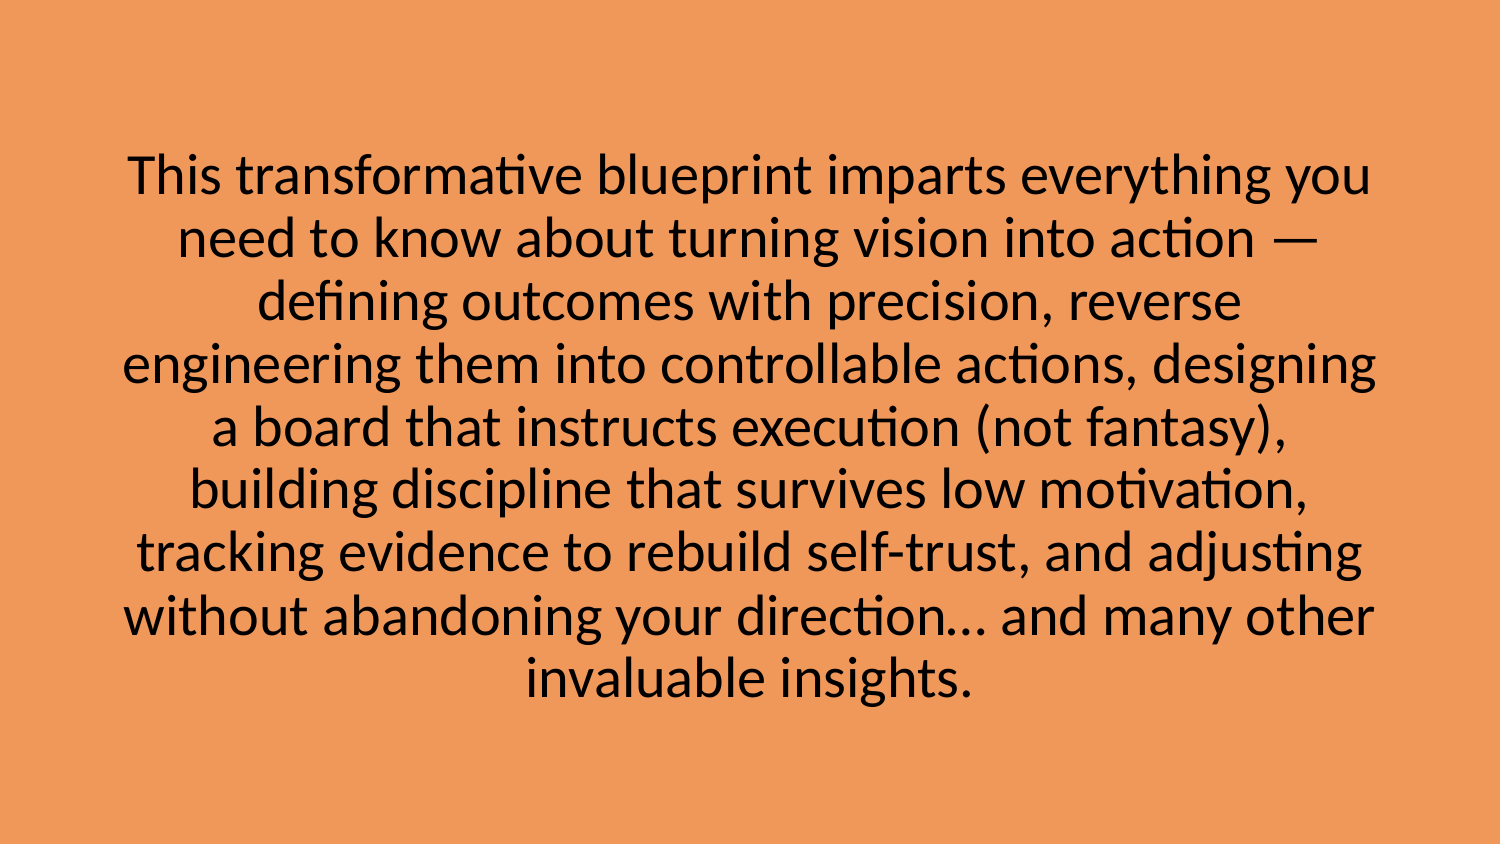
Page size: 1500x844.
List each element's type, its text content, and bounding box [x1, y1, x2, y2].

list This transformative blueprint imparts everything you need to know about turning vision into action — defining outcomes with precision, reverse engineering them into controllable actions, designing a board that instructs execution (not fantasy), building discipline that survives low motivation, tracking evidence to rebuild self-trust, and adjusting without abandoning your direction… and many other invaluable insights. [98, 136, 1402, 278]
